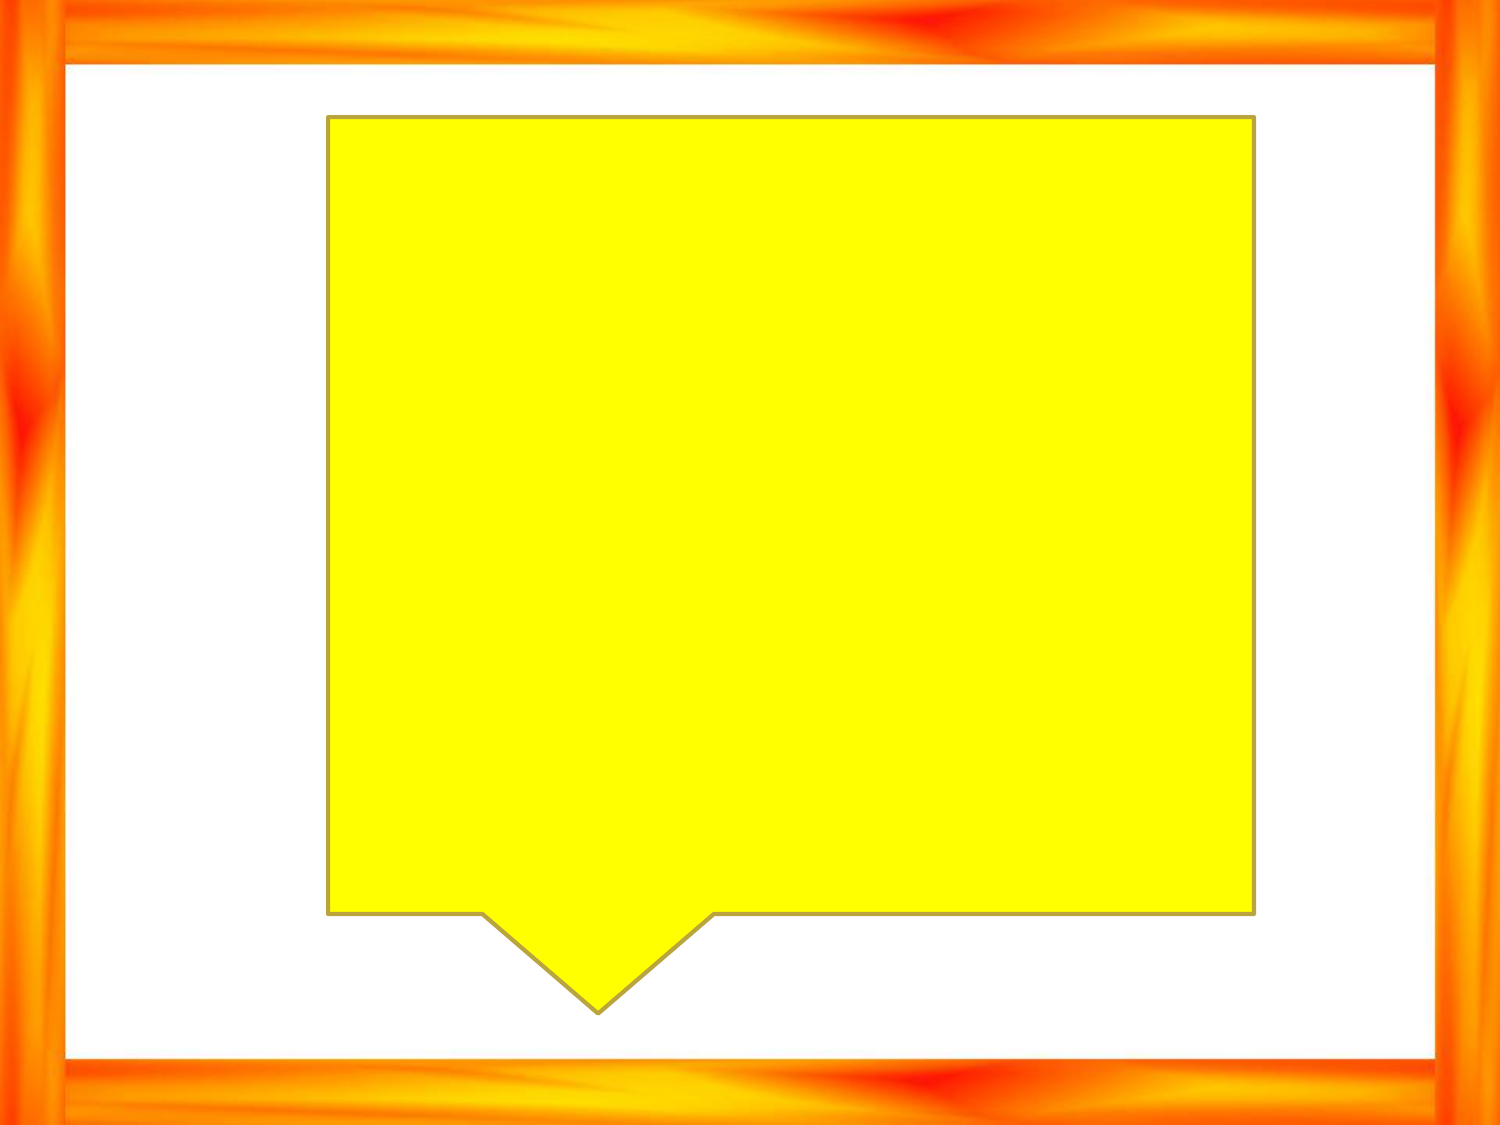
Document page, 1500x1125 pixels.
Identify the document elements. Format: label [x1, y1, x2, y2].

text_box [326, 115, 1257, 1016]
picture [0, 0, 1500, 1125]
